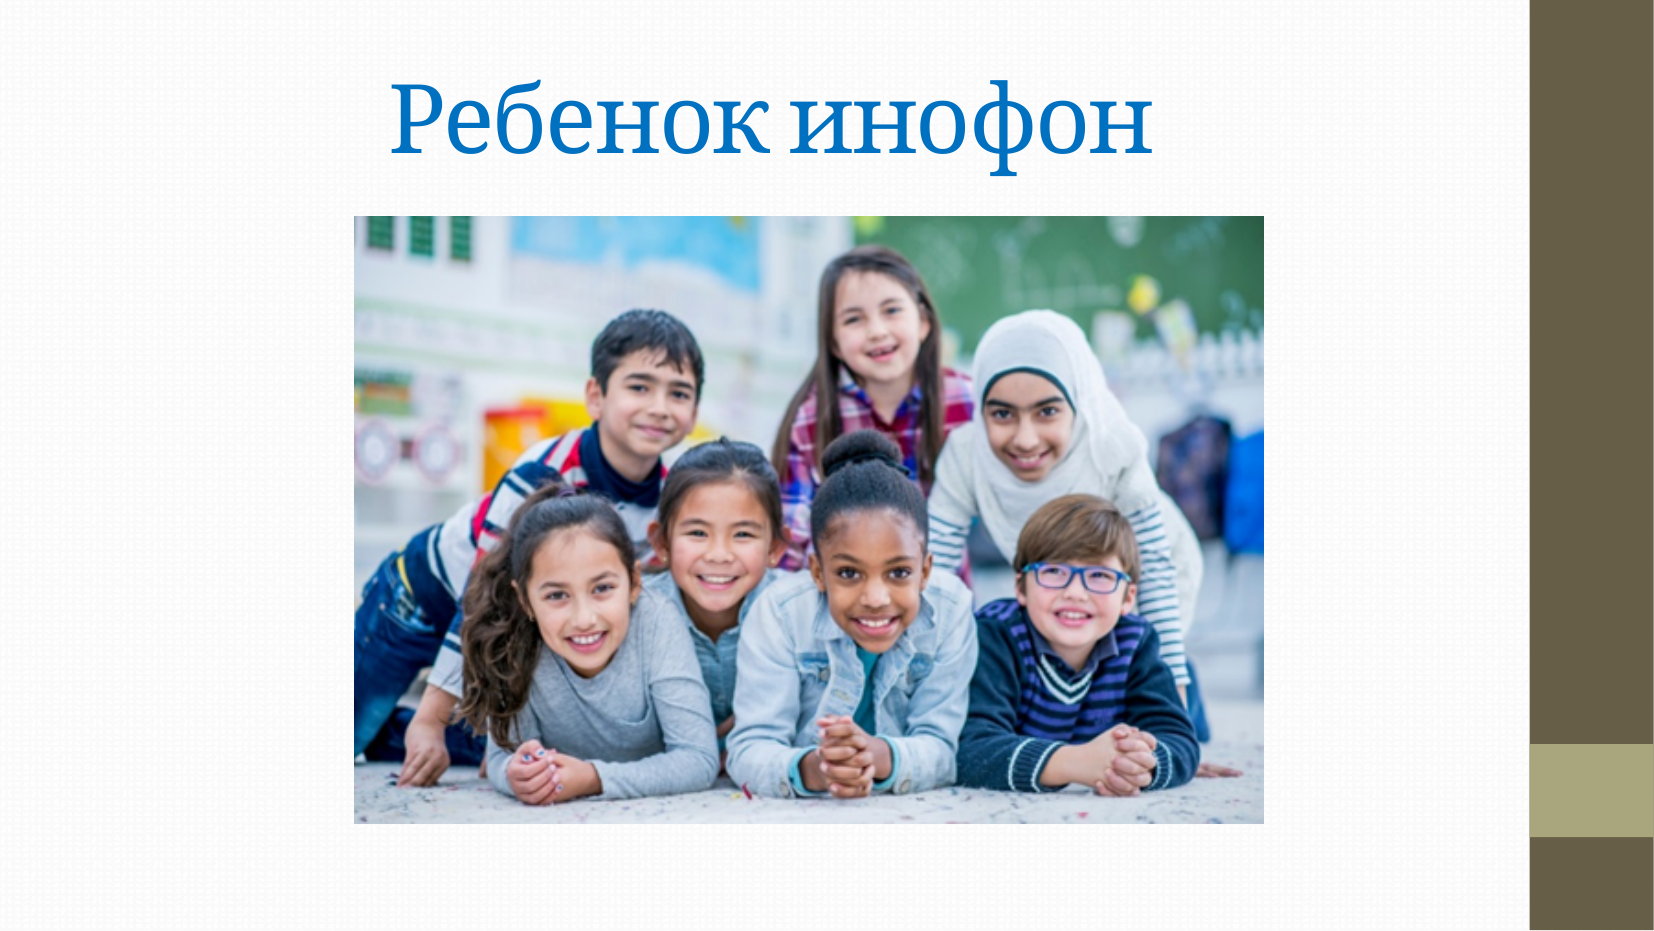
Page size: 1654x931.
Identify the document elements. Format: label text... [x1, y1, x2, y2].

title Ребенок инофон [82, 37, 1461, 193]
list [353, 216, 1265, 825]
